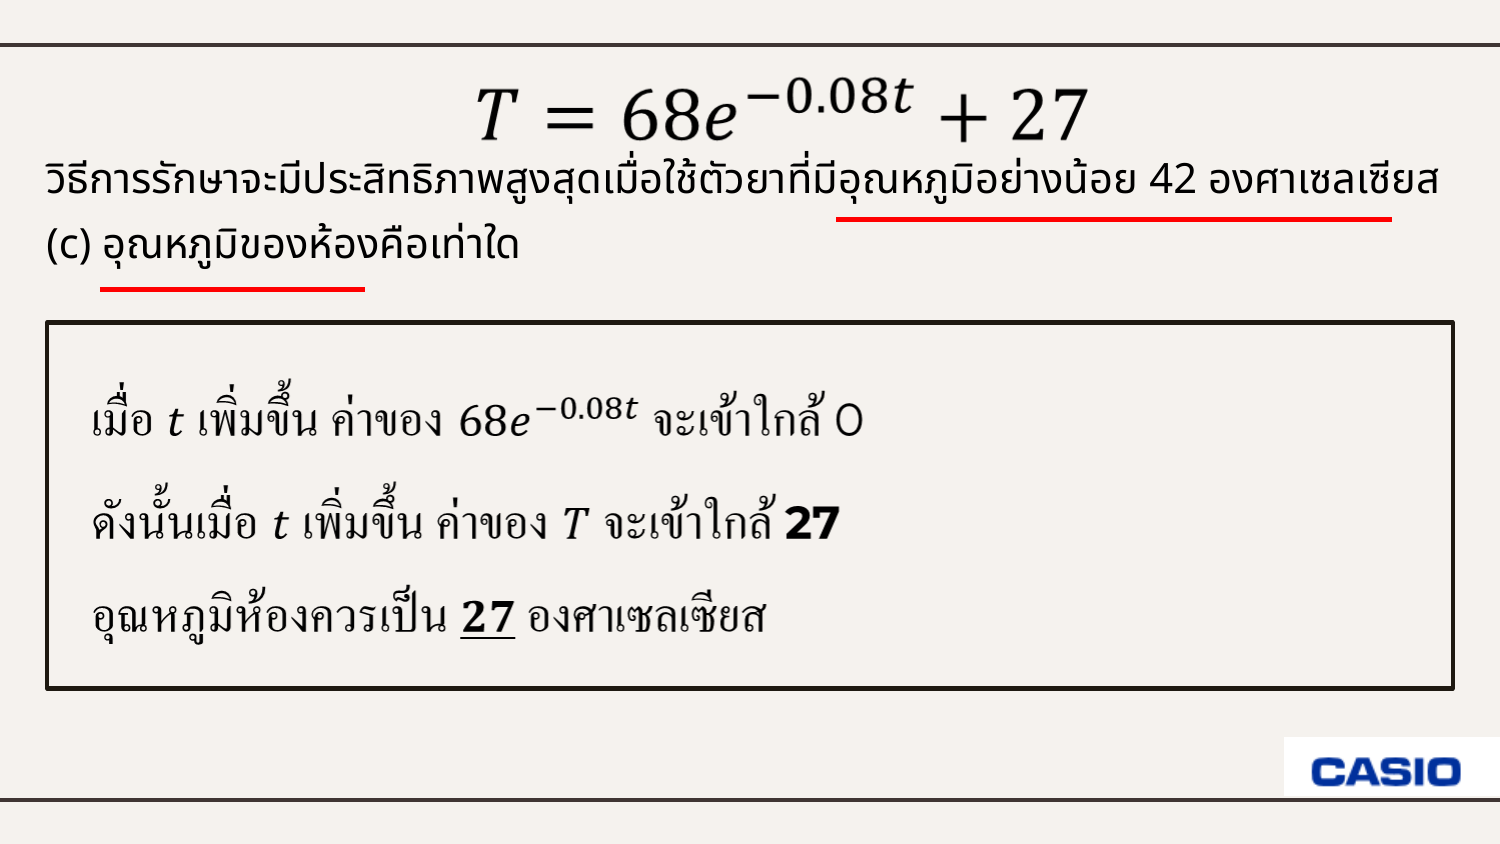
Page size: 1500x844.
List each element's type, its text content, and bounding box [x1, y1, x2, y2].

text_box (c) อุณหภูมิของห้องคือเท่าใด [31, 209, 1297, 350]
text_box [76, 345, 1491, 666]
text_box วิธีการรักษาจะมีประสิทธิภาพสูงสุดเมื่อใช้ตัวยาที่มีอุณหภูมิอย่างน้อย 42 องศาเซลเซียส [31, 136, 1500, 209]
text_box [386, 30, 1180, 136]
text_box [47, 322, 1453, 689]
picture [1284, 737, 1500, 796]
